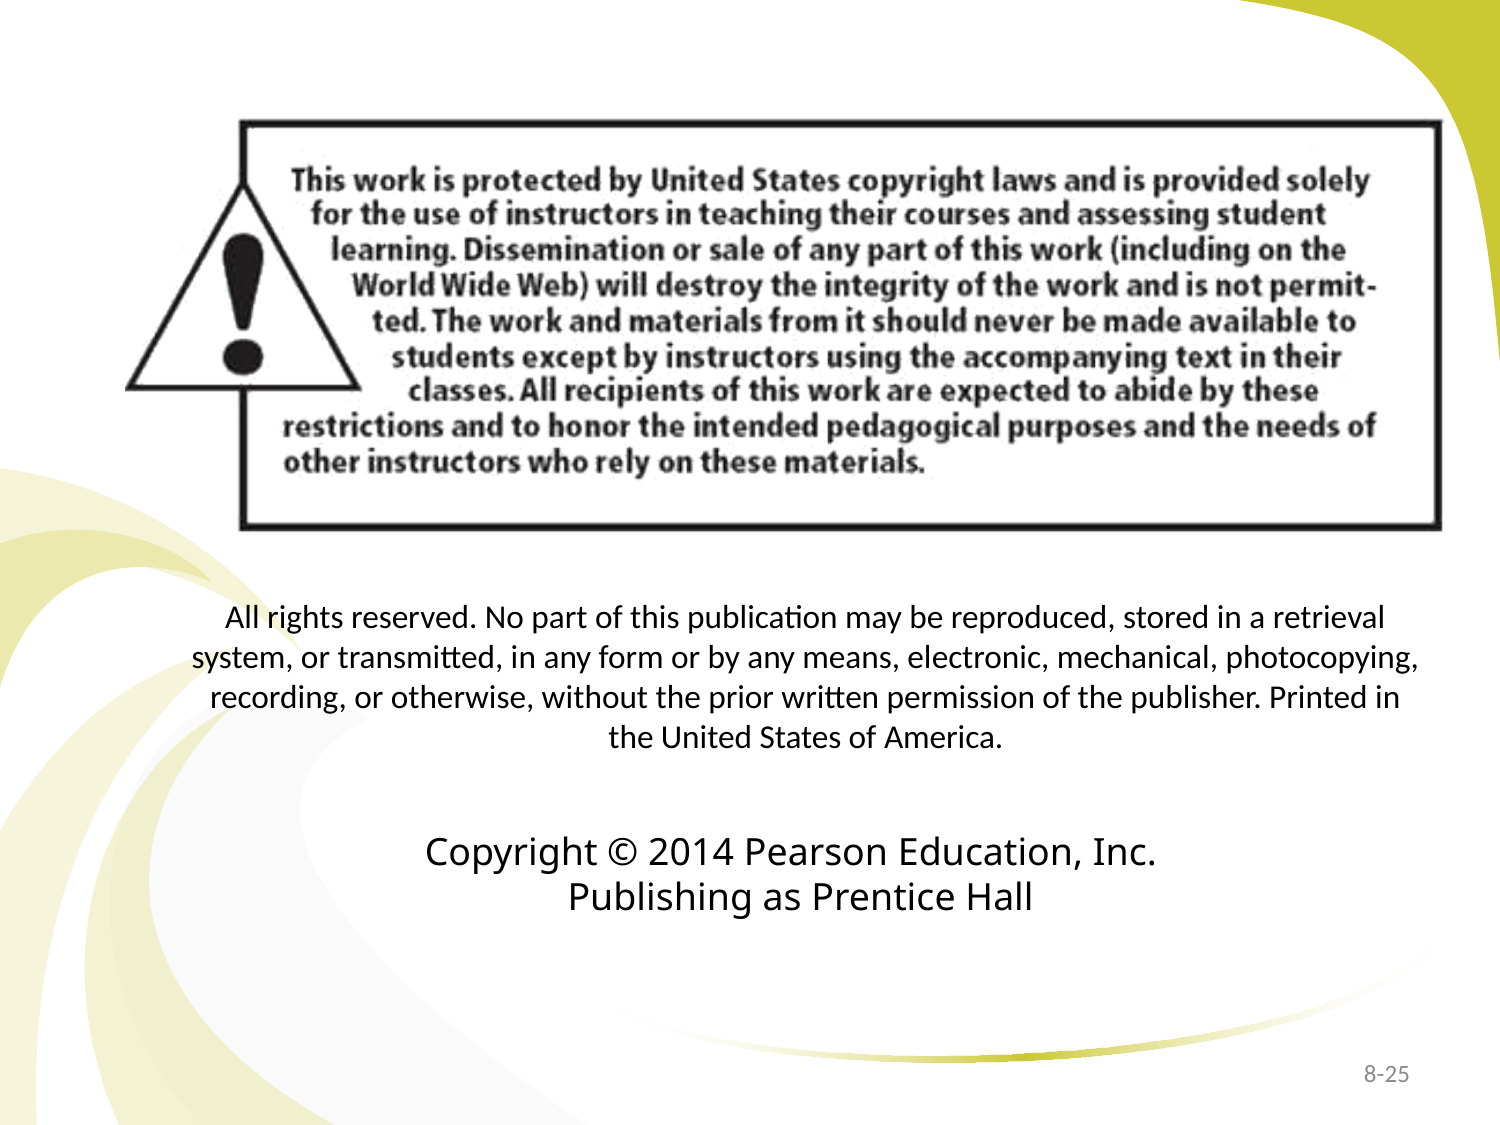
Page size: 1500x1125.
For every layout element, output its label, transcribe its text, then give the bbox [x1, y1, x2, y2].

slide_number 8-25 [1074, 1042, 1425, 1103]
text_box Copyright © 2014 Pearson Education, Inc. Publishing as Prentice Hall [174, 821, 1427, 926]
picture [124, 112, 1457, 548]
text_box All rights reserved. No part of this publication may be reproduced, stored in a retrieval system, or transmitted, in any form or by any means, electronic, mechanical, photocopying, recording, or otherwise, without the prior written permission of the publisher. Printed in the United States of America. [174, 588, 1438, 763]
